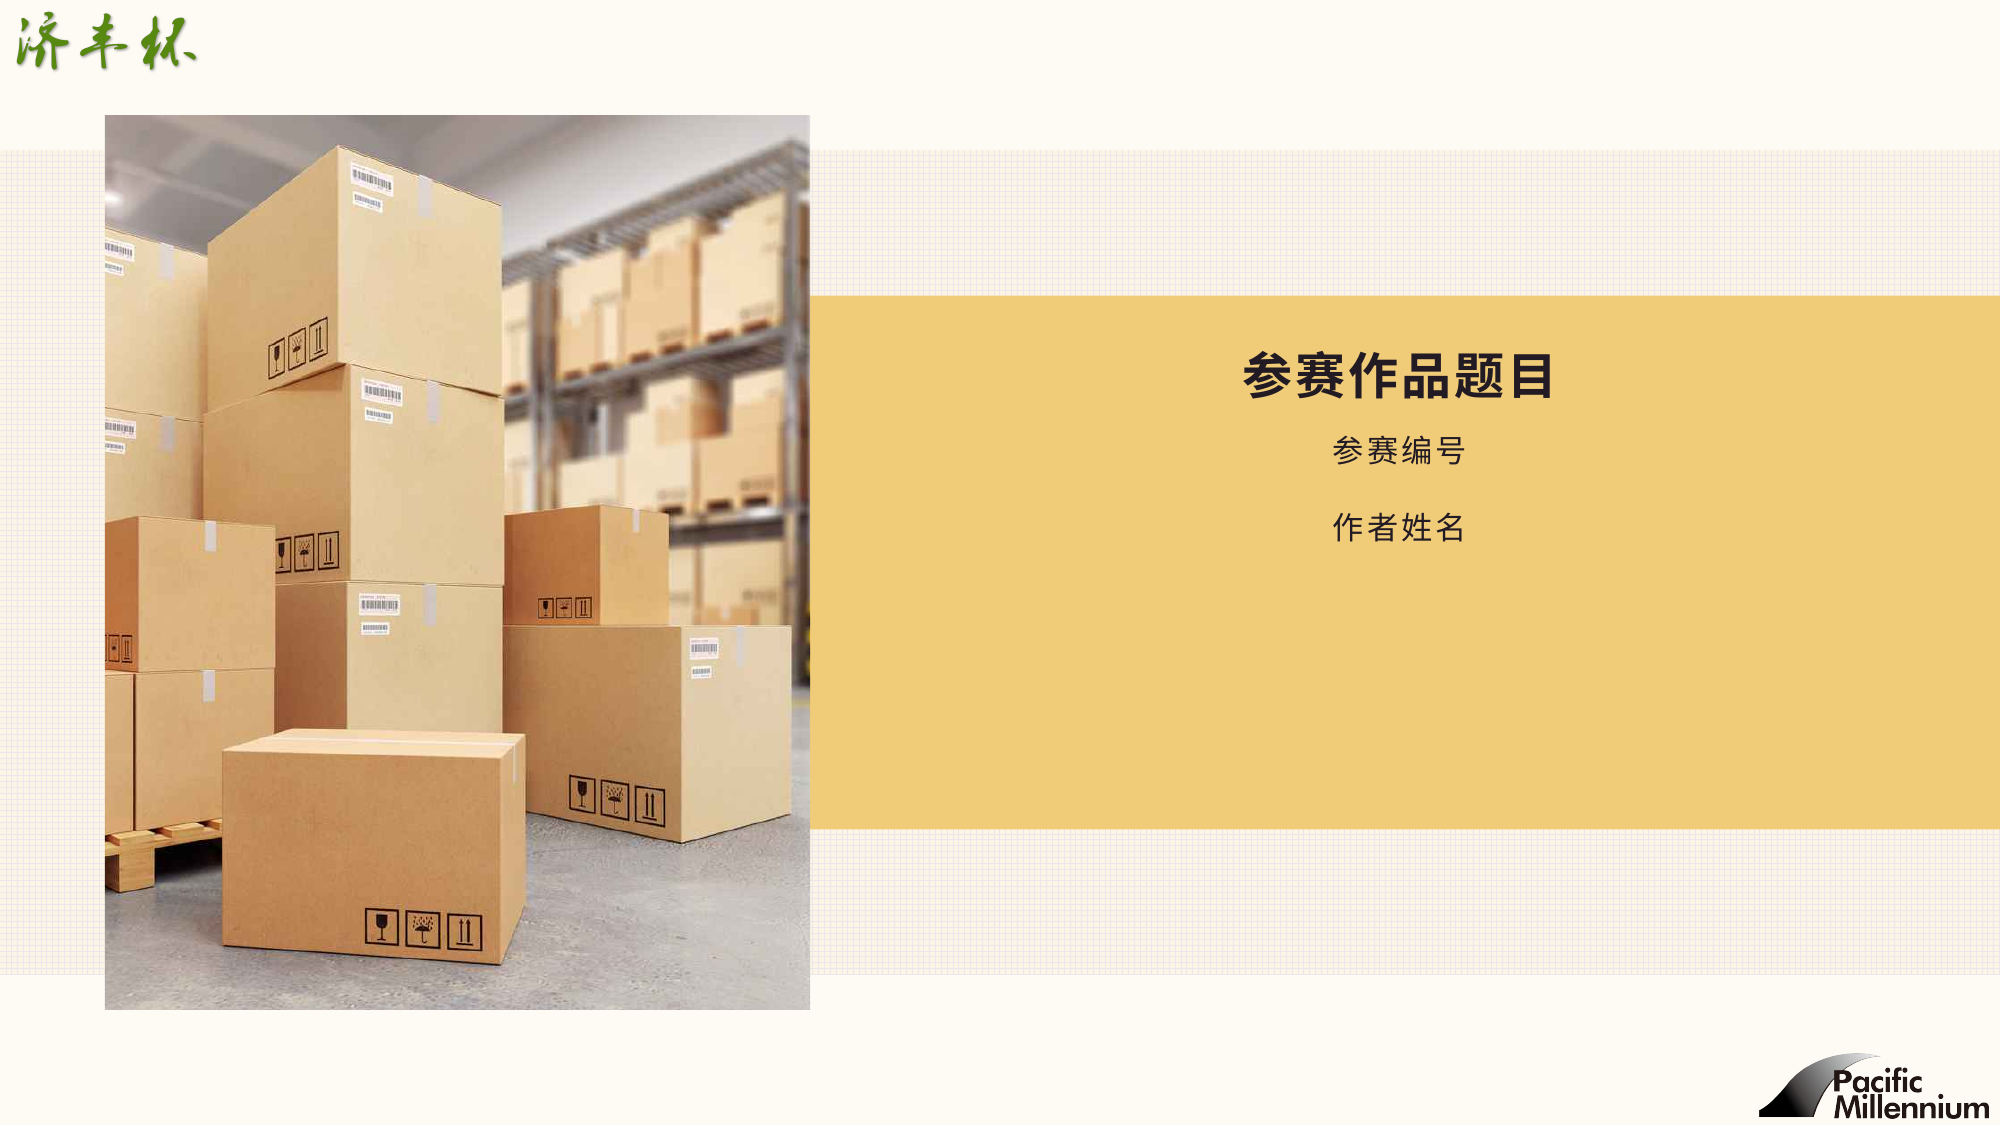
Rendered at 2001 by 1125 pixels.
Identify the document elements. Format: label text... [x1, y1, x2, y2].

picture [14, 9, 201, 75]
title 参赛作品题目 [854, 330, 1946, 424]
picture [104, 115, 811, 1010]
list 参赛编号 作者姓名 [854, 424, 1946, 780]
picture [1759, 1053, 1989, 1119]
